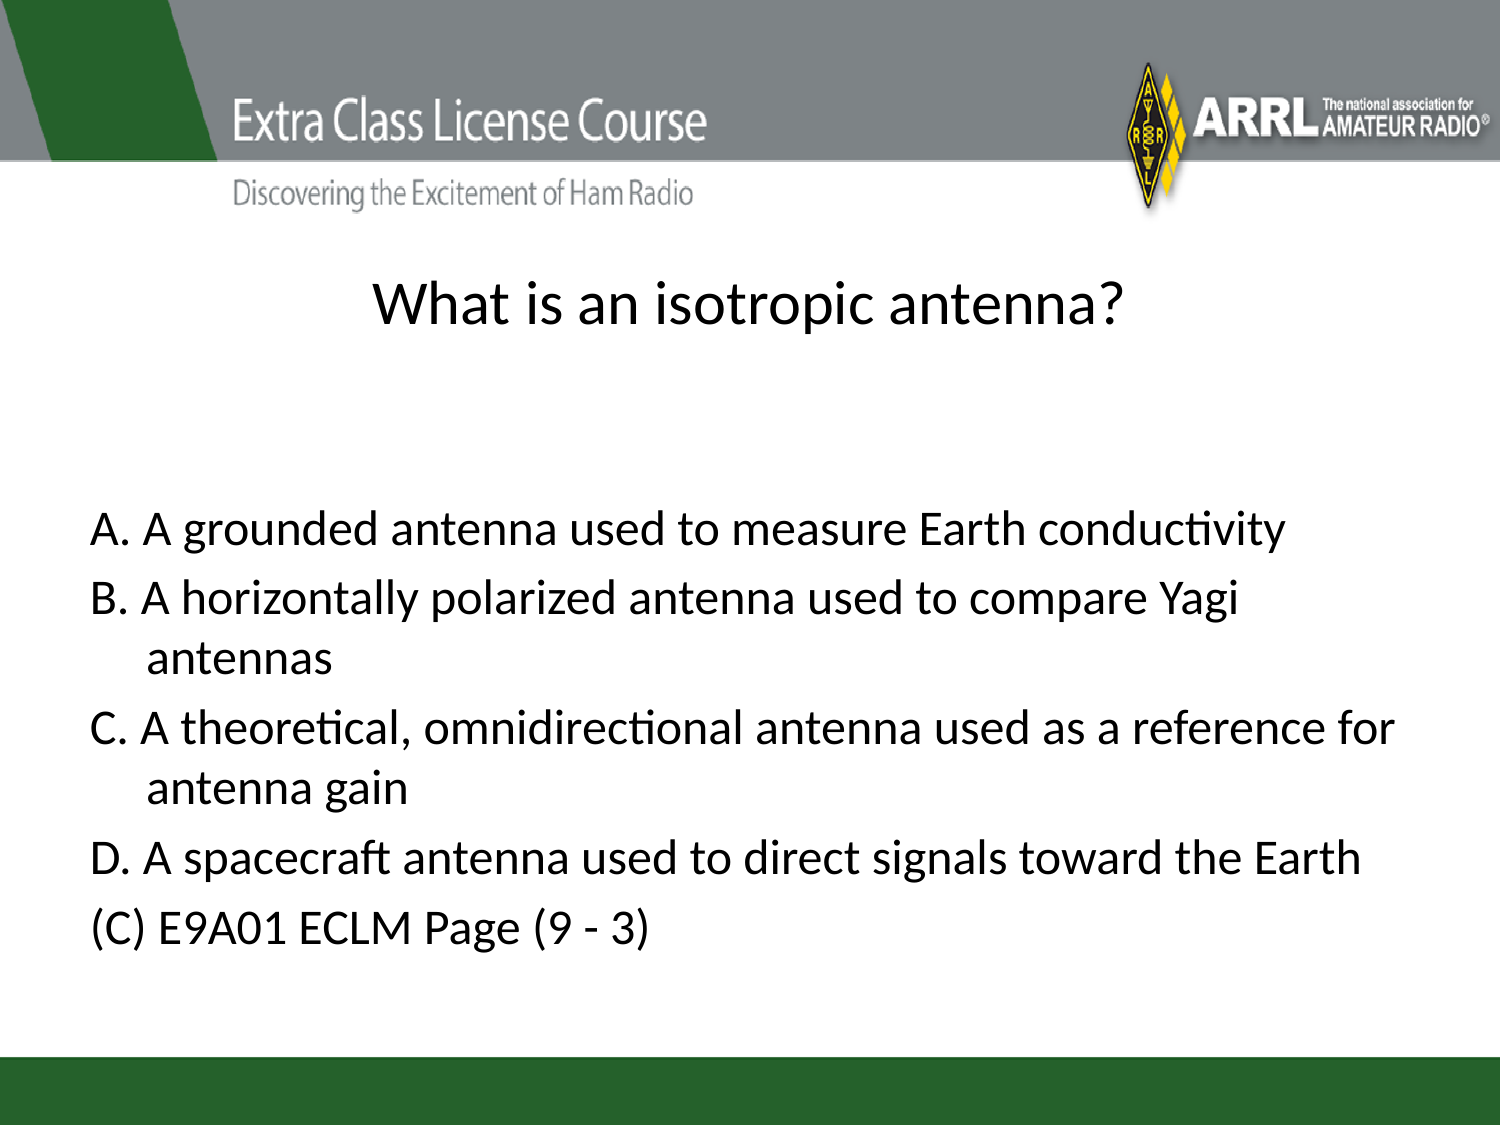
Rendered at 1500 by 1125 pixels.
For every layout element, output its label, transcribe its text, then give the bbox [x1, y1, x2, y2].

title What is an isotropic antenna? [75, 254, 1425, 435]
picture [0, 0, 1500, 1125]
list A. A grounded antenna used to measure Earth conductivity B. A horizontally polarized antenna used to compare Yagi antennas C. A theoretical, omnidirectional antenna used as a reference for antenna gain D. A spacecraft antenna used to direct signals toward the Earth (C) E9A01 ECLM Page (9 - 3) [75, 487, 1425, 1005]
